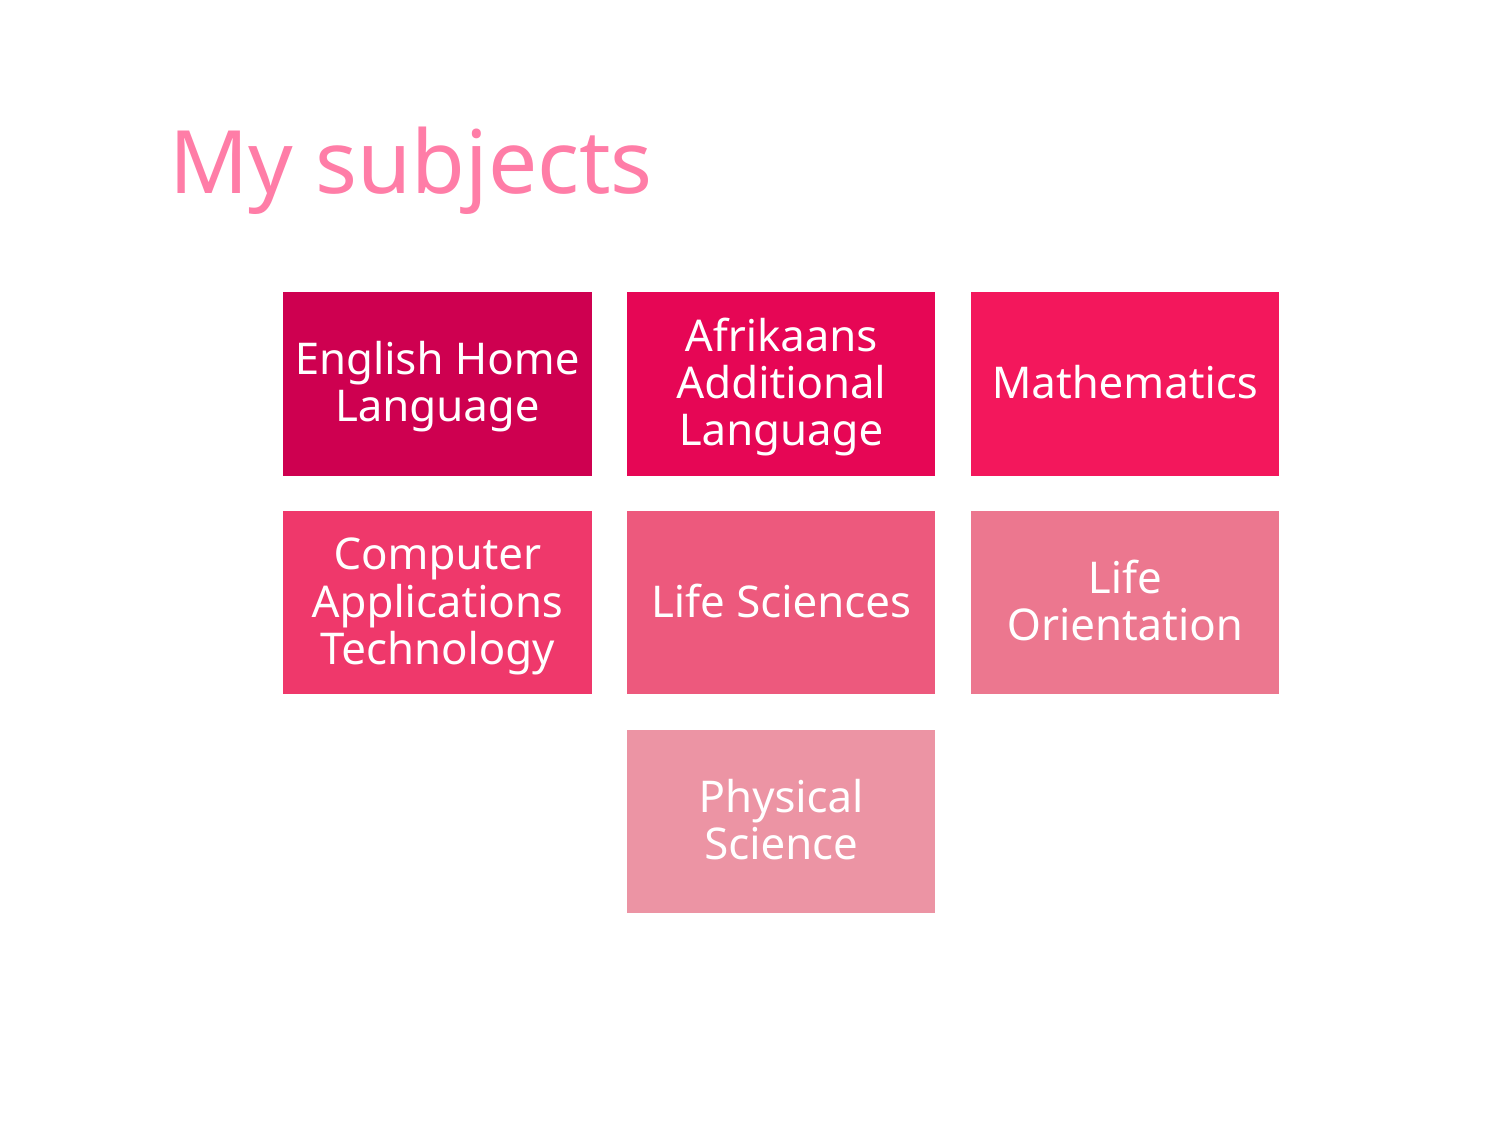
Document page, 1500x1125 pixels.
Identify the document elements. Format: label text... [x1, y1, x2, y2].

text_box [280, 269, 1282, 937]
title My subjects [75, 43, 1425, 274]
